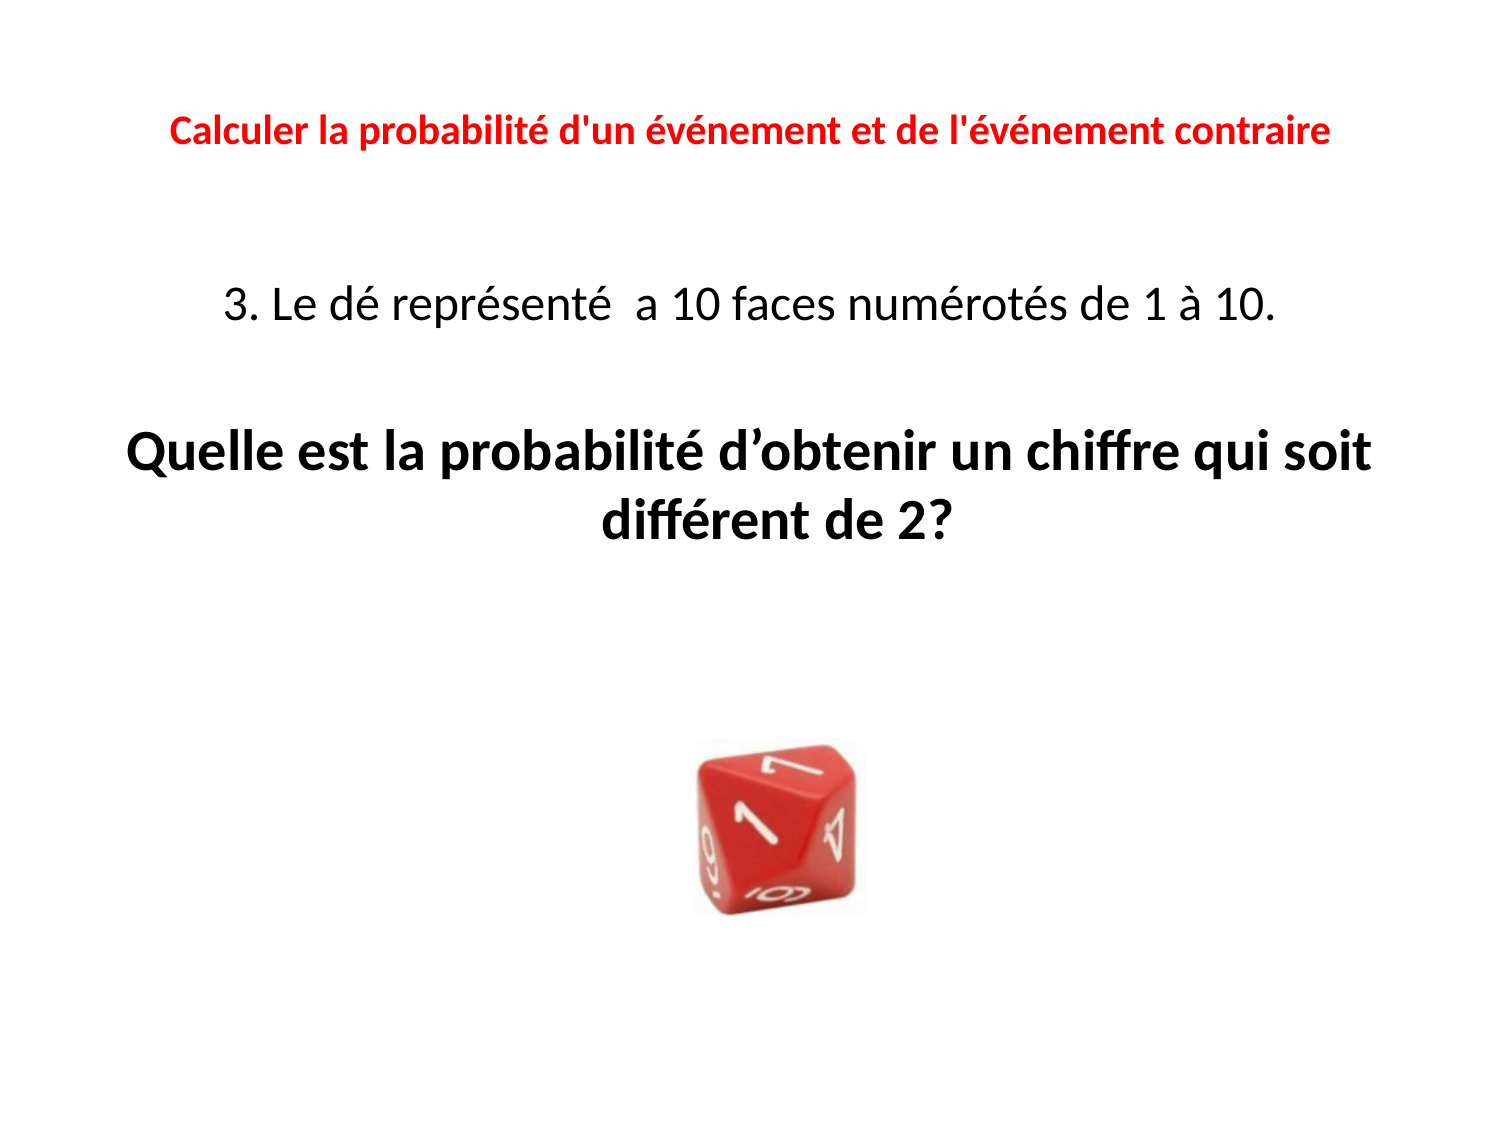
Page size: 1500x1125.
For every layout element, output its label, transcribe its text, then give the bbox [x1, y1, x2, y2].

list 3. Le dé représenté a 10 faces numérotés de 1 à 10. Quelle est la probabilité d’obtenir un chiffre qui soit différent de 2? [75, 262, 1425, 1005]
picture [667, 738, 867, 927]
title Calculer la probabilité d'un événement et de l'événement contraire [75, 45, 1425, 233]
